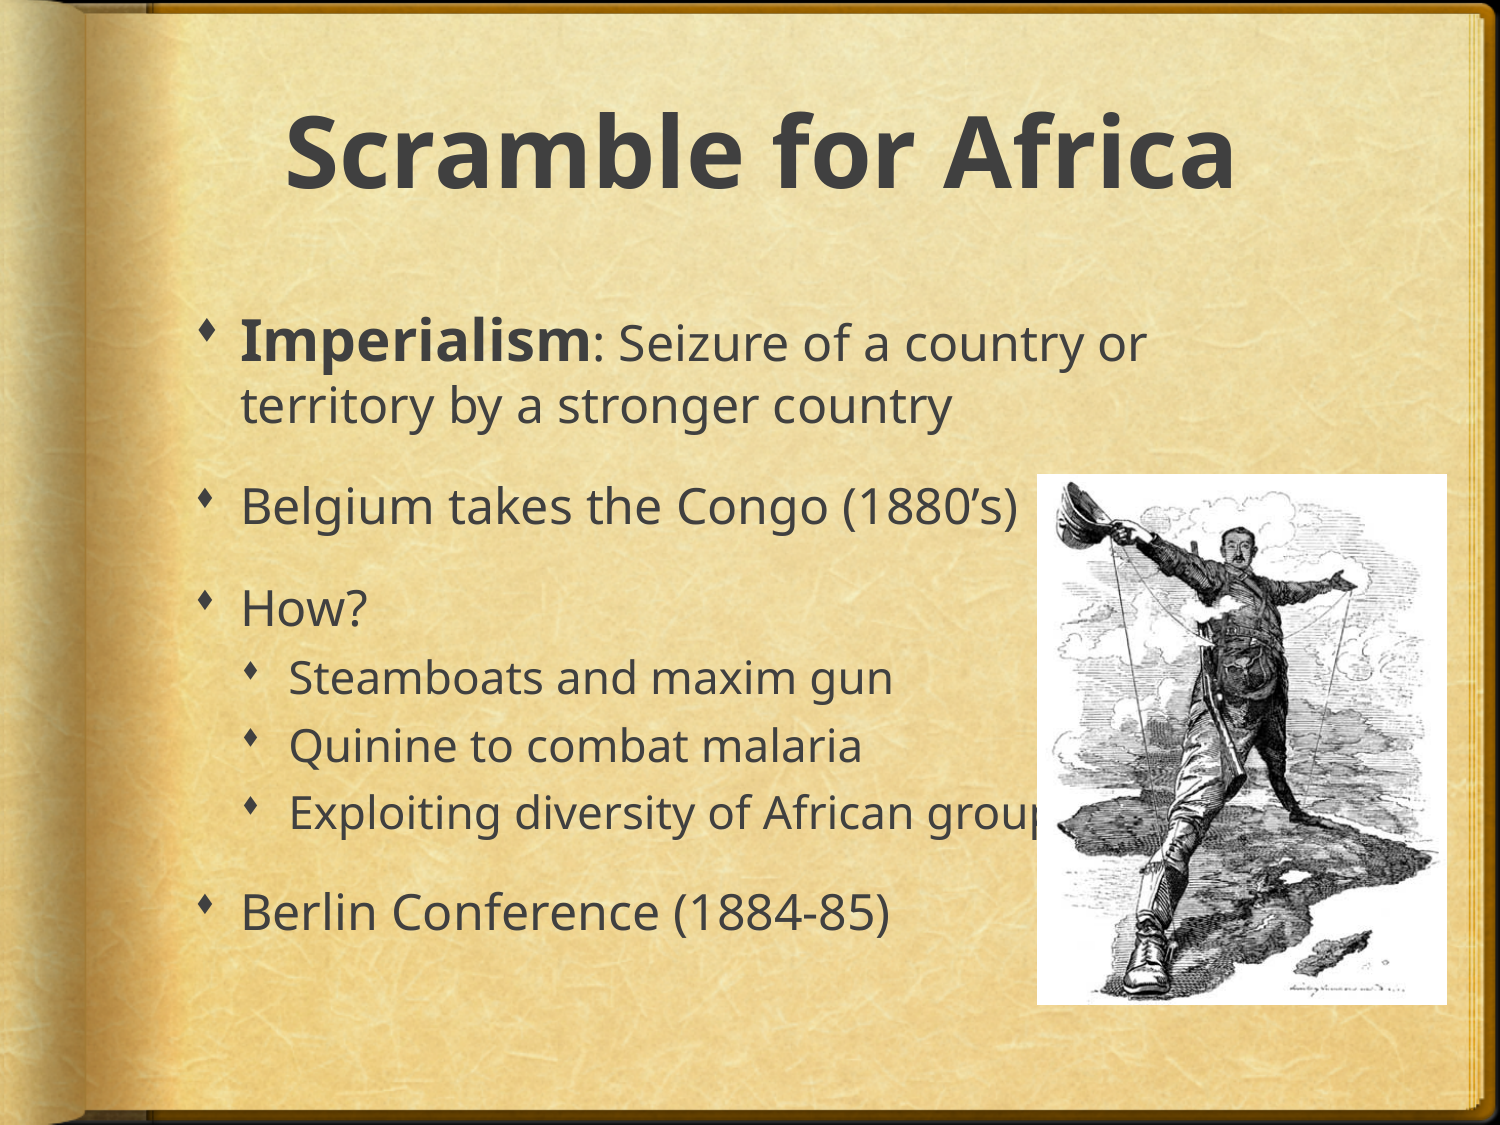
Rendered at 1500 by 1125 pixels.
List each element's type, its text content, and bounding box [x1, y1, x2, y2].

picture [0, 0, 1500, 1125]
list Imperialism: Seizure of a country or territory by a stronger country Belgium takes the Congo (1880’s) How? Steamboats and maxim gun Quinine to combat malaria Exploiting diversity of African groups Berlin Conference (1884-85) [178, 295, 1372, 1005]
title Scramble for Africa [178, 45, 1372, 265]
